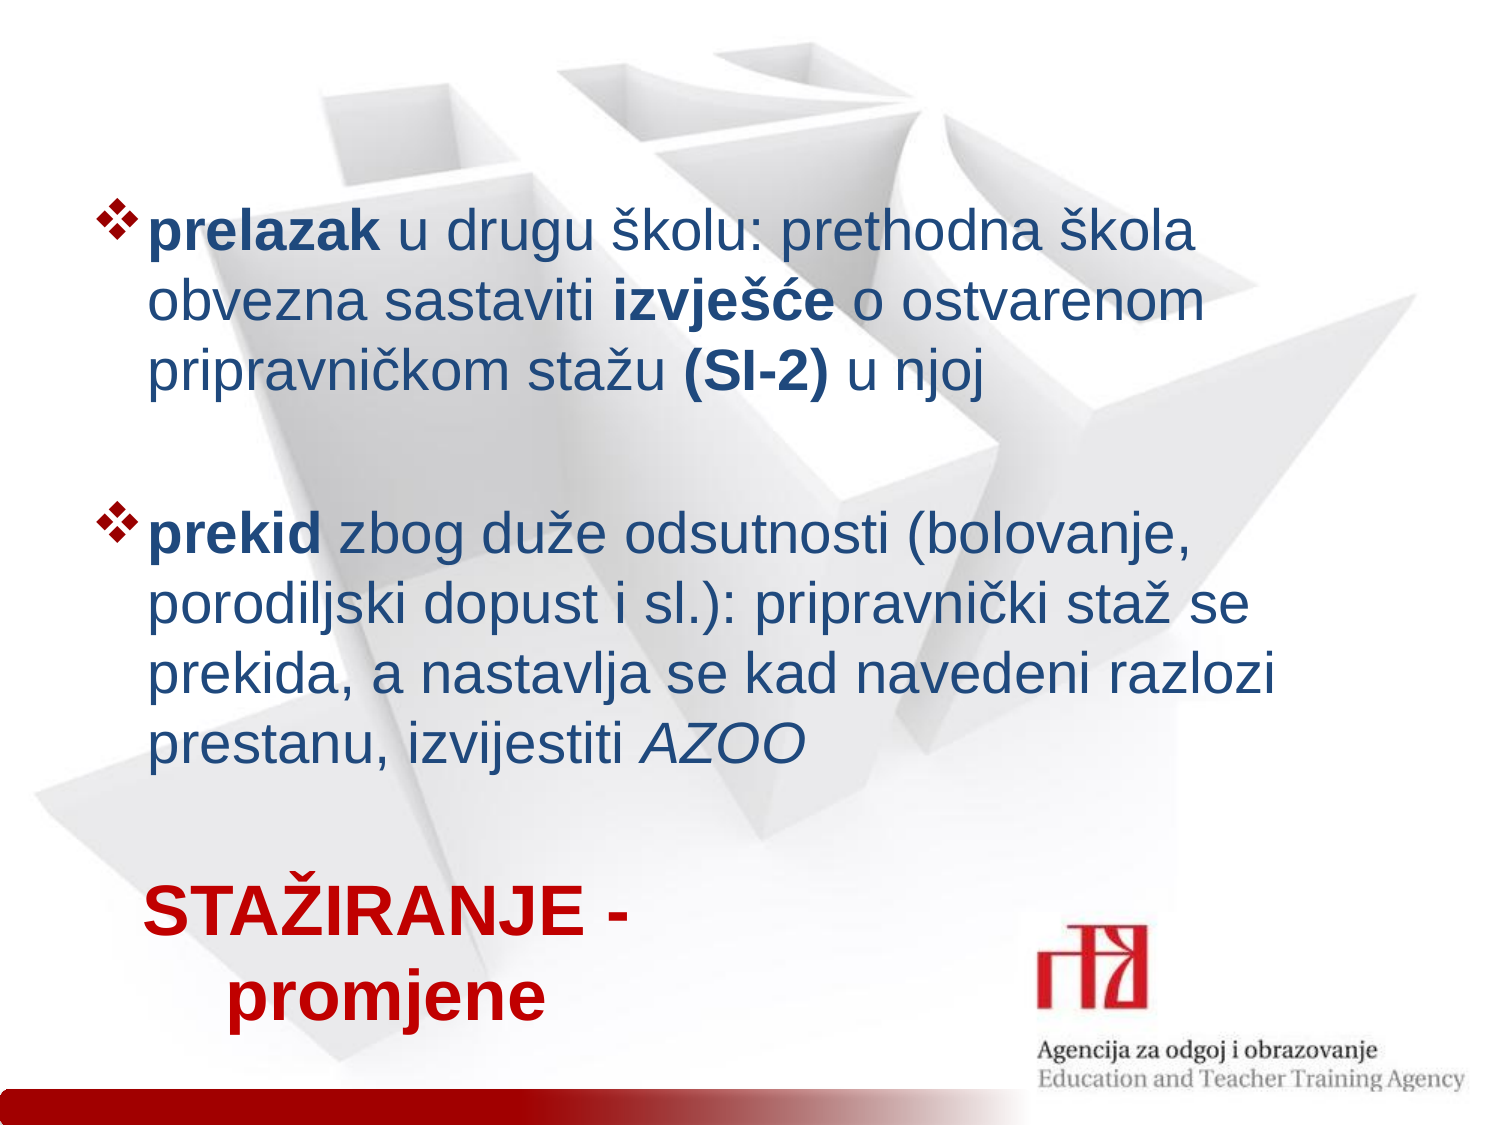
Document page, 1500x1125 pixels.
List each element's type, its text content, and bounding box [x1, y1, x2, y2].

title STAŽIRANJE - promjene [23, 855, 750, 1043]
picture [5, 0, 1495, 1125]
list prelazak u drugu školu: prethodna škola obvezna sastaviti izvješće o ostvarenom pripravničkom stažu (SI-2) u njoj prekid zbog duže odsutnosti (bolovanje, porodiljski dopust i sl.): pripravnički staž se prekida, a nastavlja se kad navedeni razlozi prestanu, izvijestiti AZOO [76, 184, 1427, 823]
